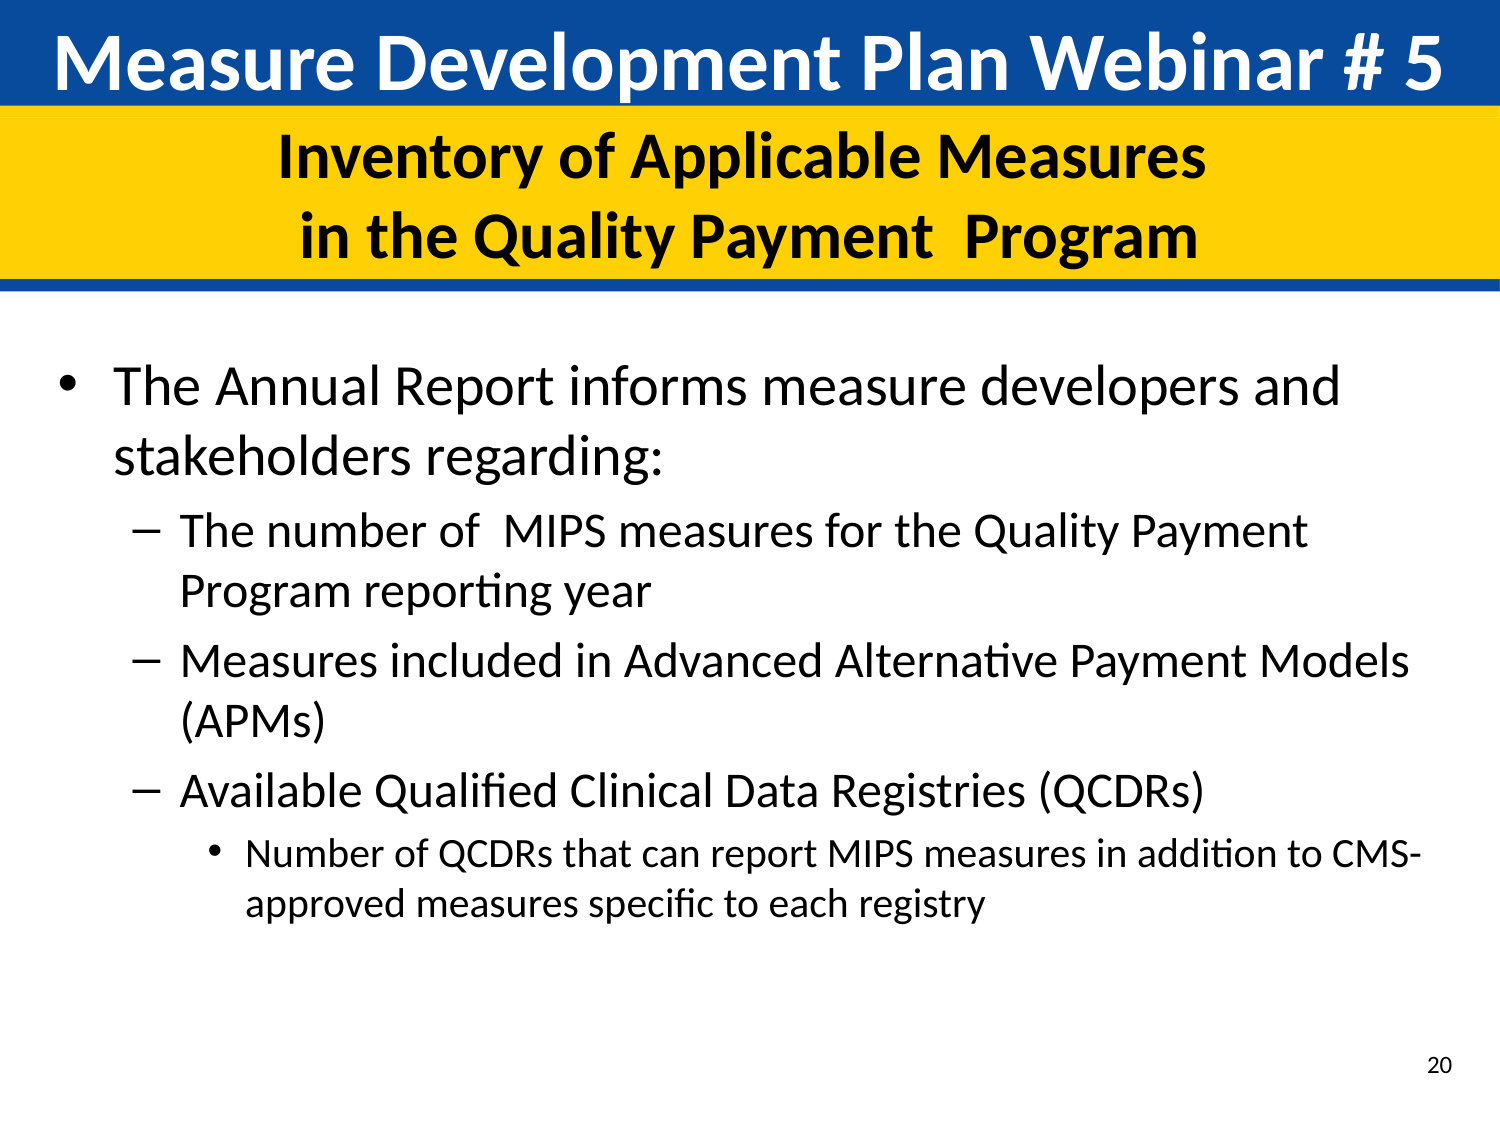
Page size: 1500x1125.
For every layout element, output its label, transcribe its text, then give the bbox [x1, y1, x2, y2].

list The Annual Report informs measure developers and stakeholders regarding: The number of MIPS measures for the Quality Payment Program reporting year Measures included in Advanced Alternative Payment Models (APMs) Available Qualified Clinical Data Registries (QCDRs) Number of QCDRs that can report MIPS measures in addition to CMS-approved measures specific to each registry [42, 339, 1458, 1004]
title Measure Development Plan Webinar # 5 [0, 0, 1500, 106]
text_box Inventory of Applicable Measures in the Quality Payment Program [0, 119, 1500, 279]
